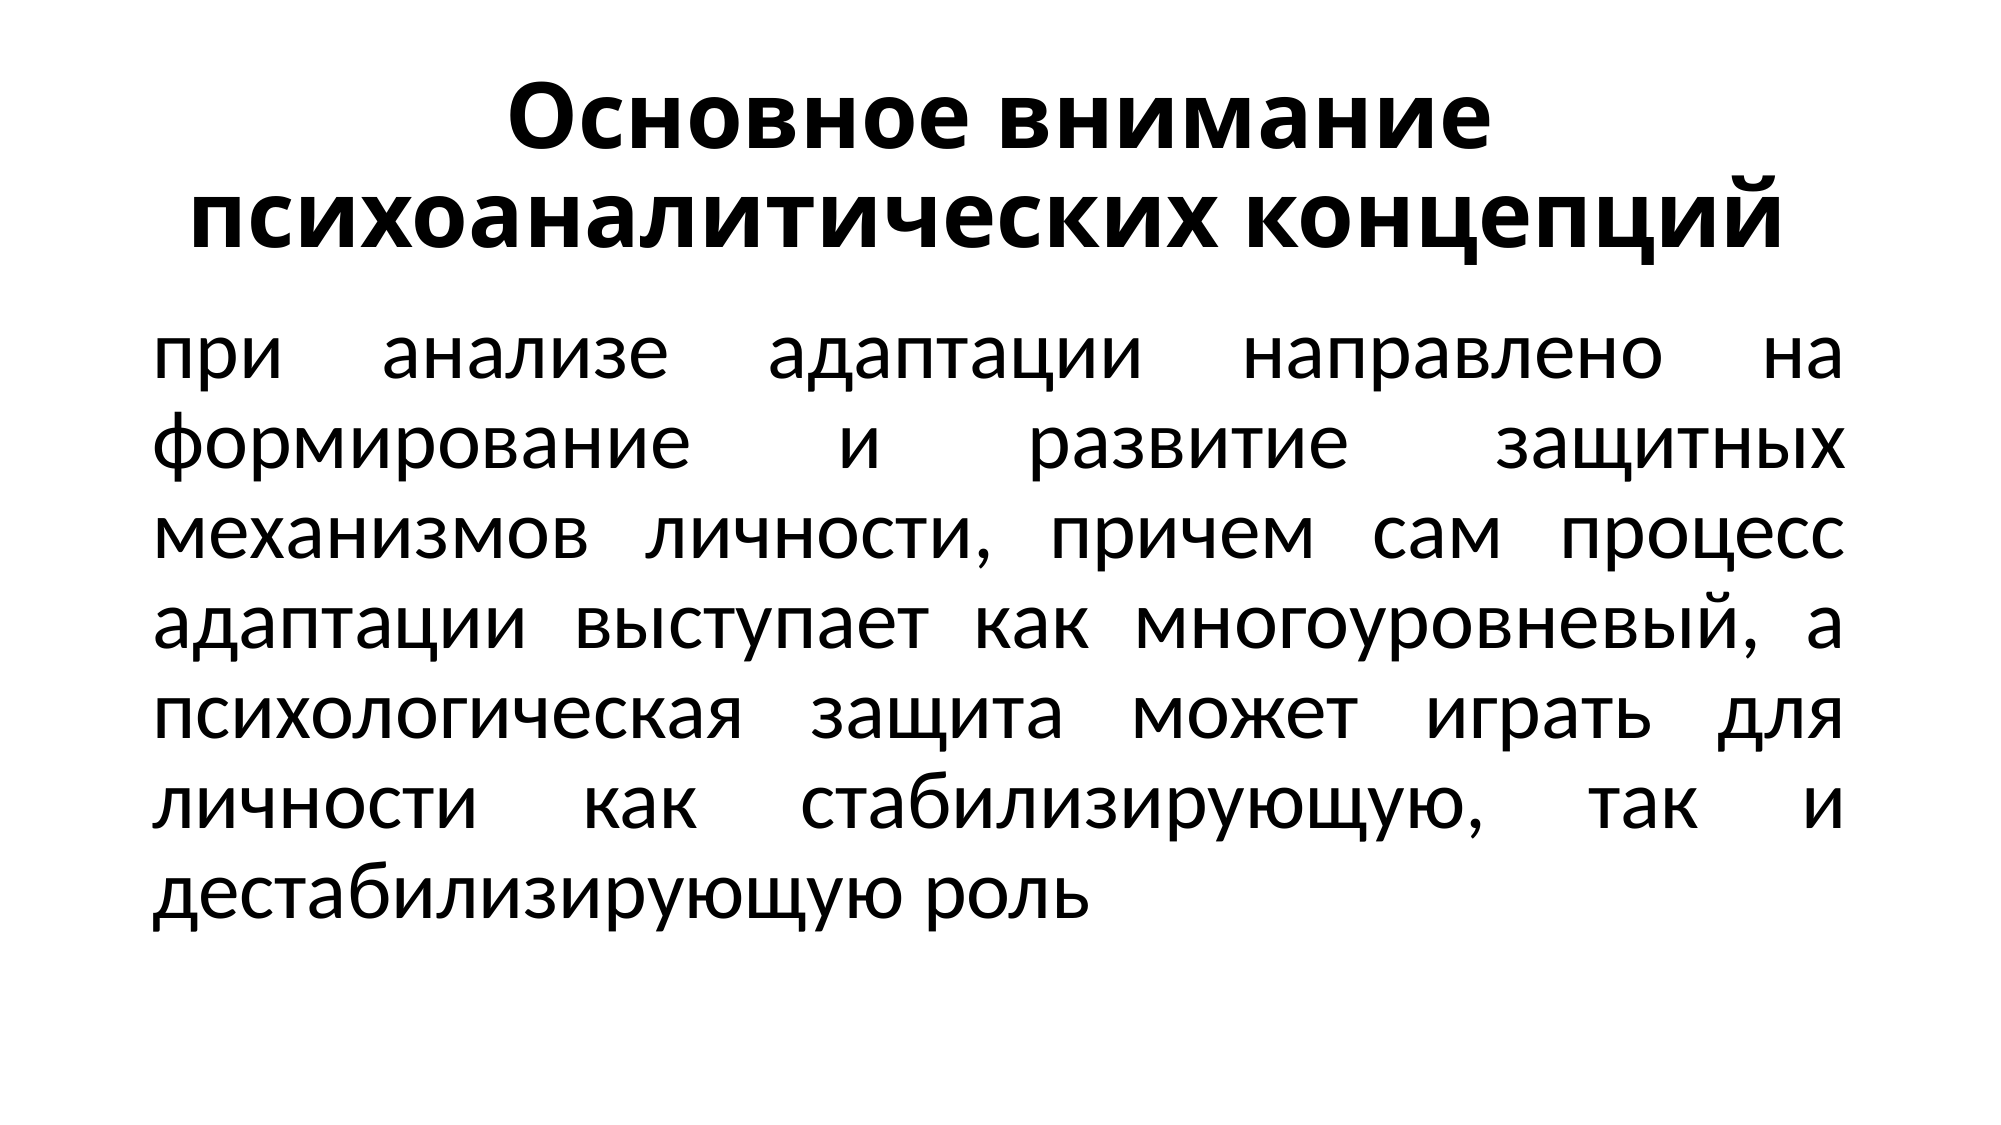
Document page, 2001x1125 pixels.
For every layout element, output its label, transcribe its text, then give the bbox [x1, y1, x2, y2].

list при анализе адаптации направлено на формирование и развитие защитных механизмов личности, причем сам процесс адаптации выступает как многоуровневый, а психологическая защита может играть для личности как стабилизирующую, так и дестабилизирующую роль [137, 299, 1863, 1014]
title Основное внимание психоаналитических концепций [137, 59, 1863, 278]
